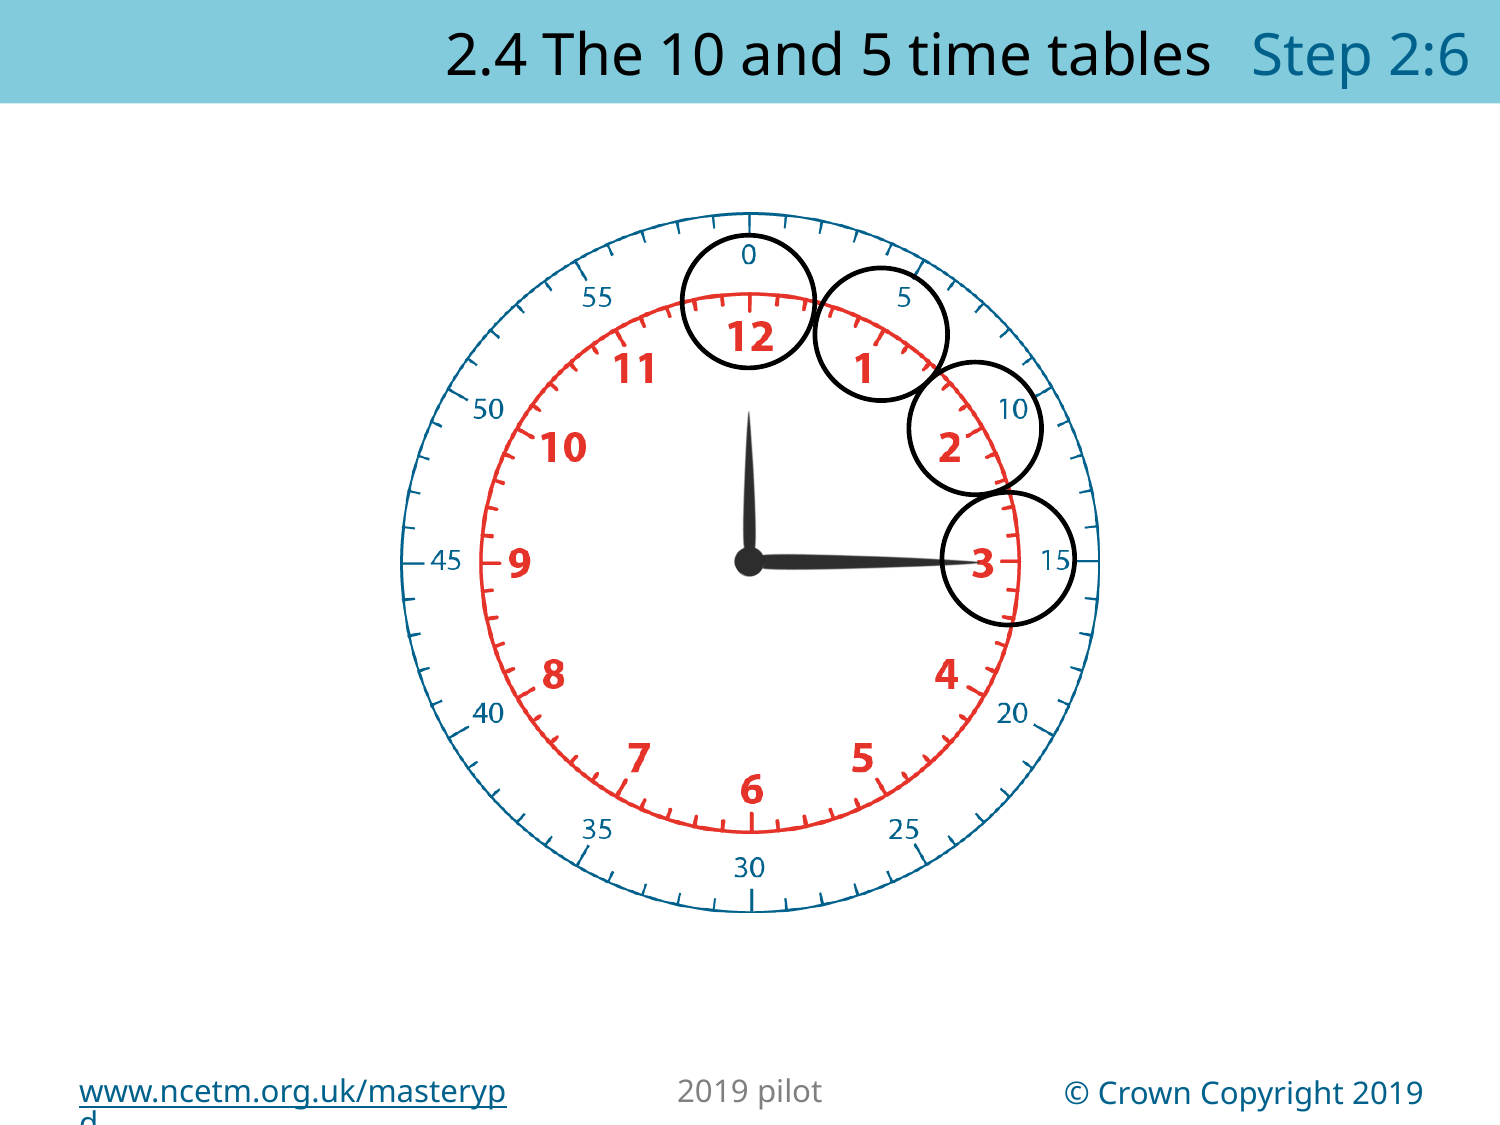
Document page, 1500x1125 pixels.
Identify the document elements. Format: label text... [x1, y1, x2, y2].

picture [400, 590, 712, 913]
picture [404, 216, 1097, 911]
picture [400, 212, 724, 537]
picture [777, 212, 1100, 526]
picture [789, 601, 1100, 913]
list 2.4 The 10 and 5 time tables Step 2:6 [0, 0, 1500, 104]
